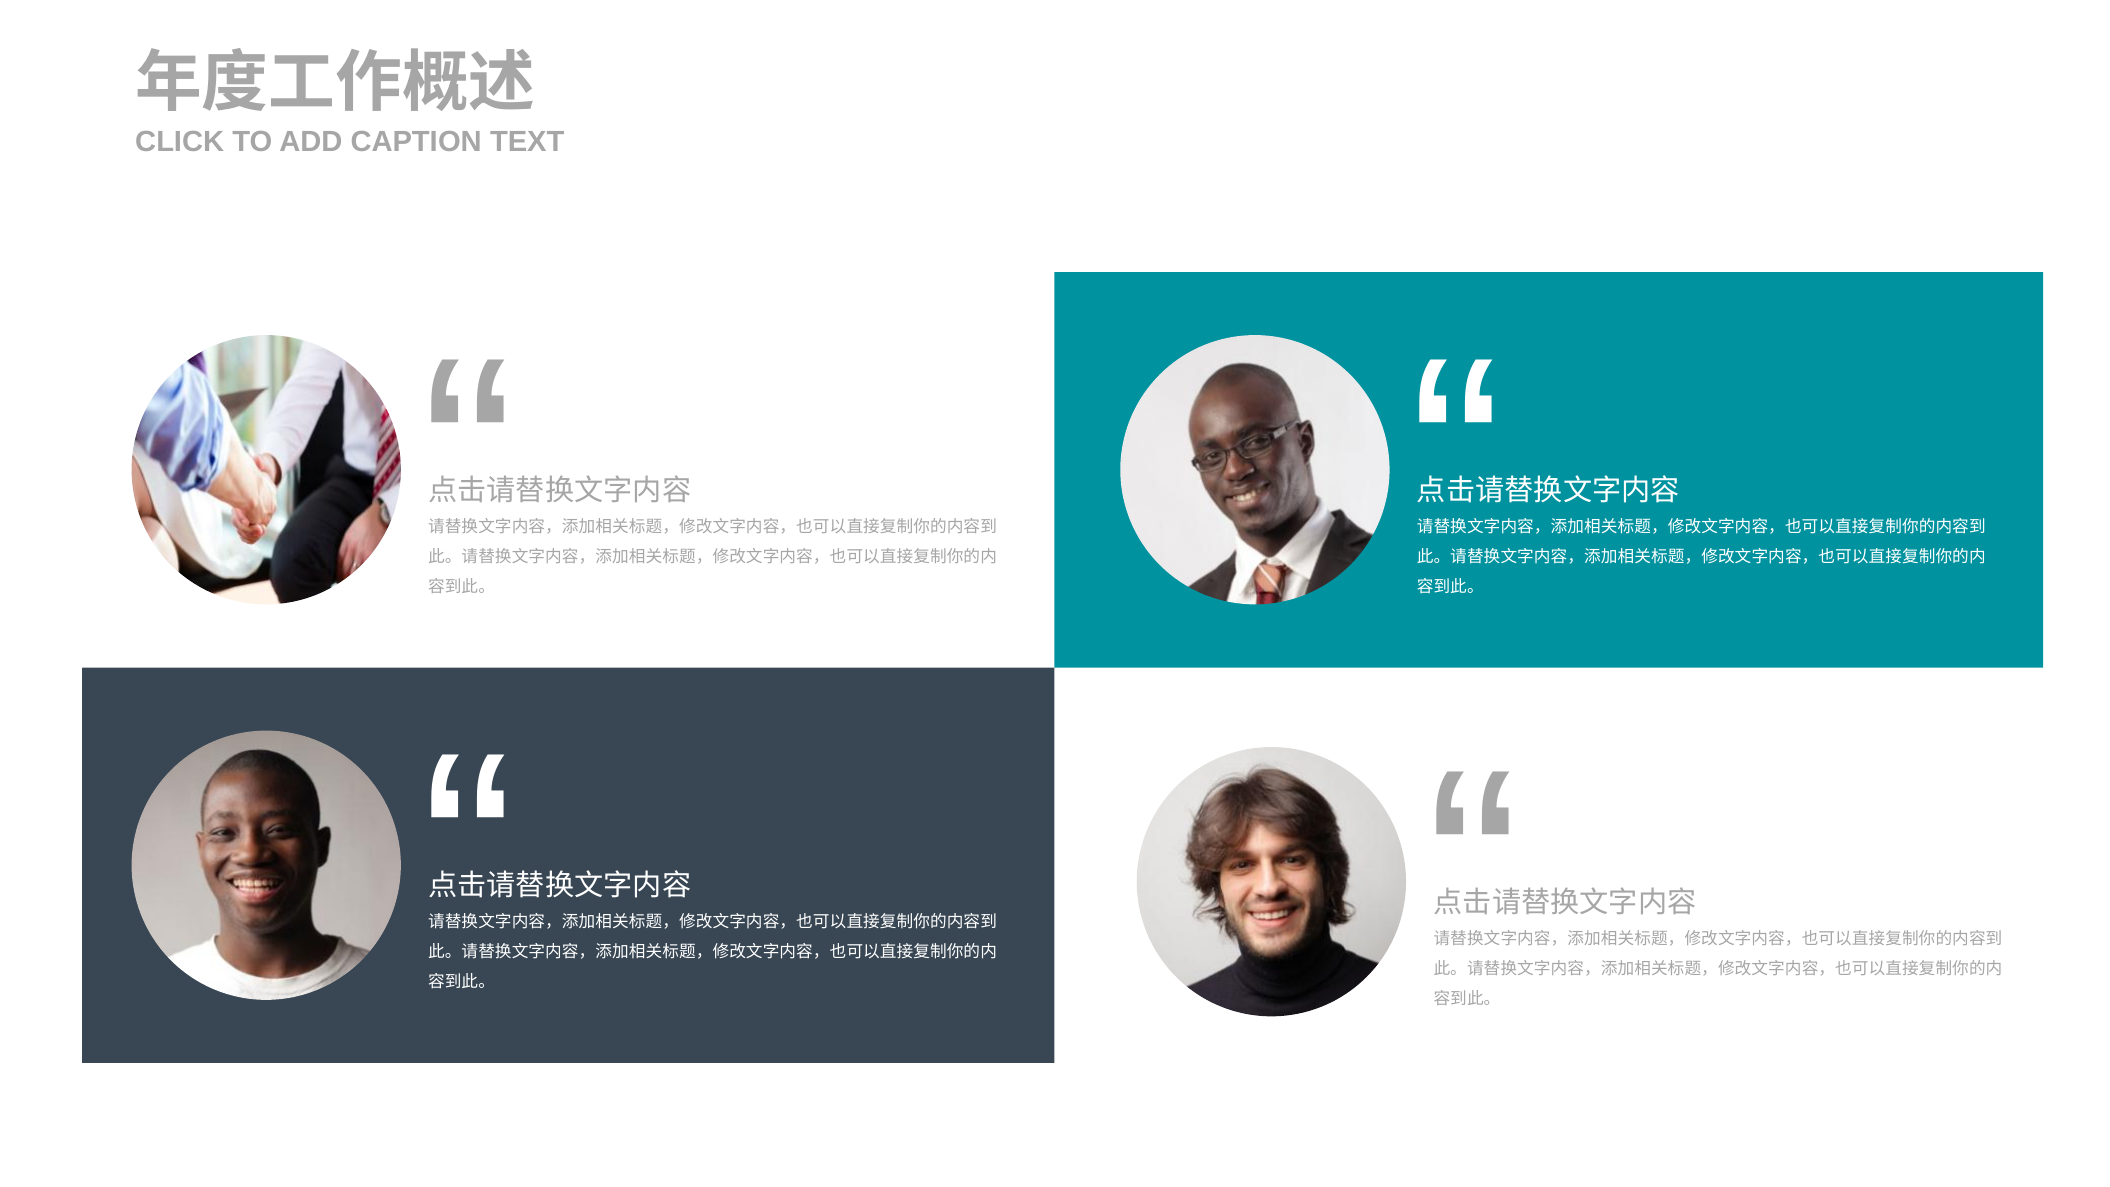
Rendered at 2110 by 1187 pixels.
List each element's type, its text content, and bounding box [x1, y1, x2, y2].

text_box 年度工作概述 [135, 38, 596, 119]
text_box CLICK TO ADD CAPTION TEXT [135, 122, 596, 158]
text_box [1054, 272, 2044, 668]
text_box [131, 272, 1015, 613]
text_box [1136, 684, 2020, 1025]
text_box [82, 667, 1055, 1064]
